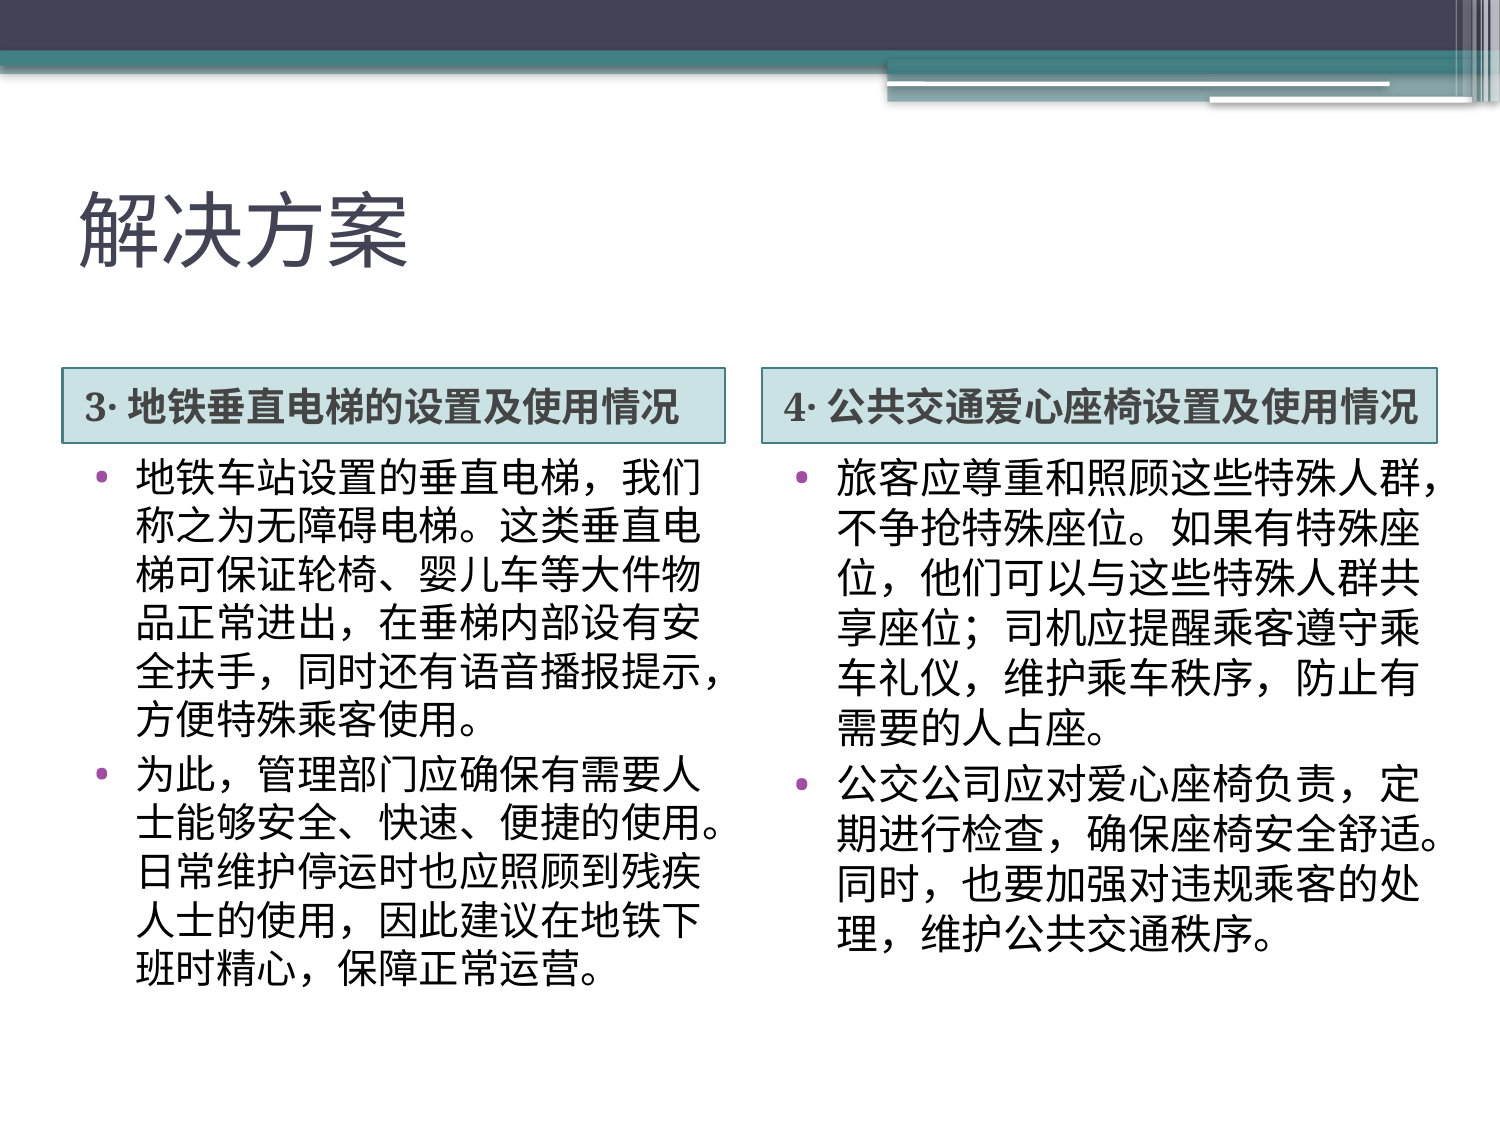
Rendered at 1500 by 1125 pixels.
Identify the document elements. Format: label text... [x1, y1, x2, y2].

list 3·地铁垂直电梯的设置及使用情况 [61, 367, 726, 444]
list 地铁车站设置的垂直电梯，我们称之为无障碍电梯。这类垂直电梯可保证轮椅、婴儿车等大件物品正常进出，在垂梯内部设有安全扶手，同时还有语音播报提示，方便特殊乘客使用。 为此，管理部门应确保有需要人士能够安全、快速、便捷的使用。日常维护停运时也应照顾到残疾人士的使用，因此建议在地铁下班时精心，保障正常运营。 [62, 444, 726, 1082]
title 解决方案 [62, 152, 1438, 305]
list 旅客应尊重和照顾这些特殊人群，不争抢特殊座位。如果有特殊座位，他们可以与这些特殊人群共享座位；司机应提醒乘客遵守乘车礼仪，维护乘车秩序，防止有需要的人占座。 公交公司应对爱心座椅负责，定期进行检查，确保座椅安全舒适。同时，也要加强对违规乘客的处理，维护公共交通秩序。 [761, 444, 1437, 1082]
list 4·公共交通爱心座椅设置及使用情况 [761, 367, 1438, 444]
